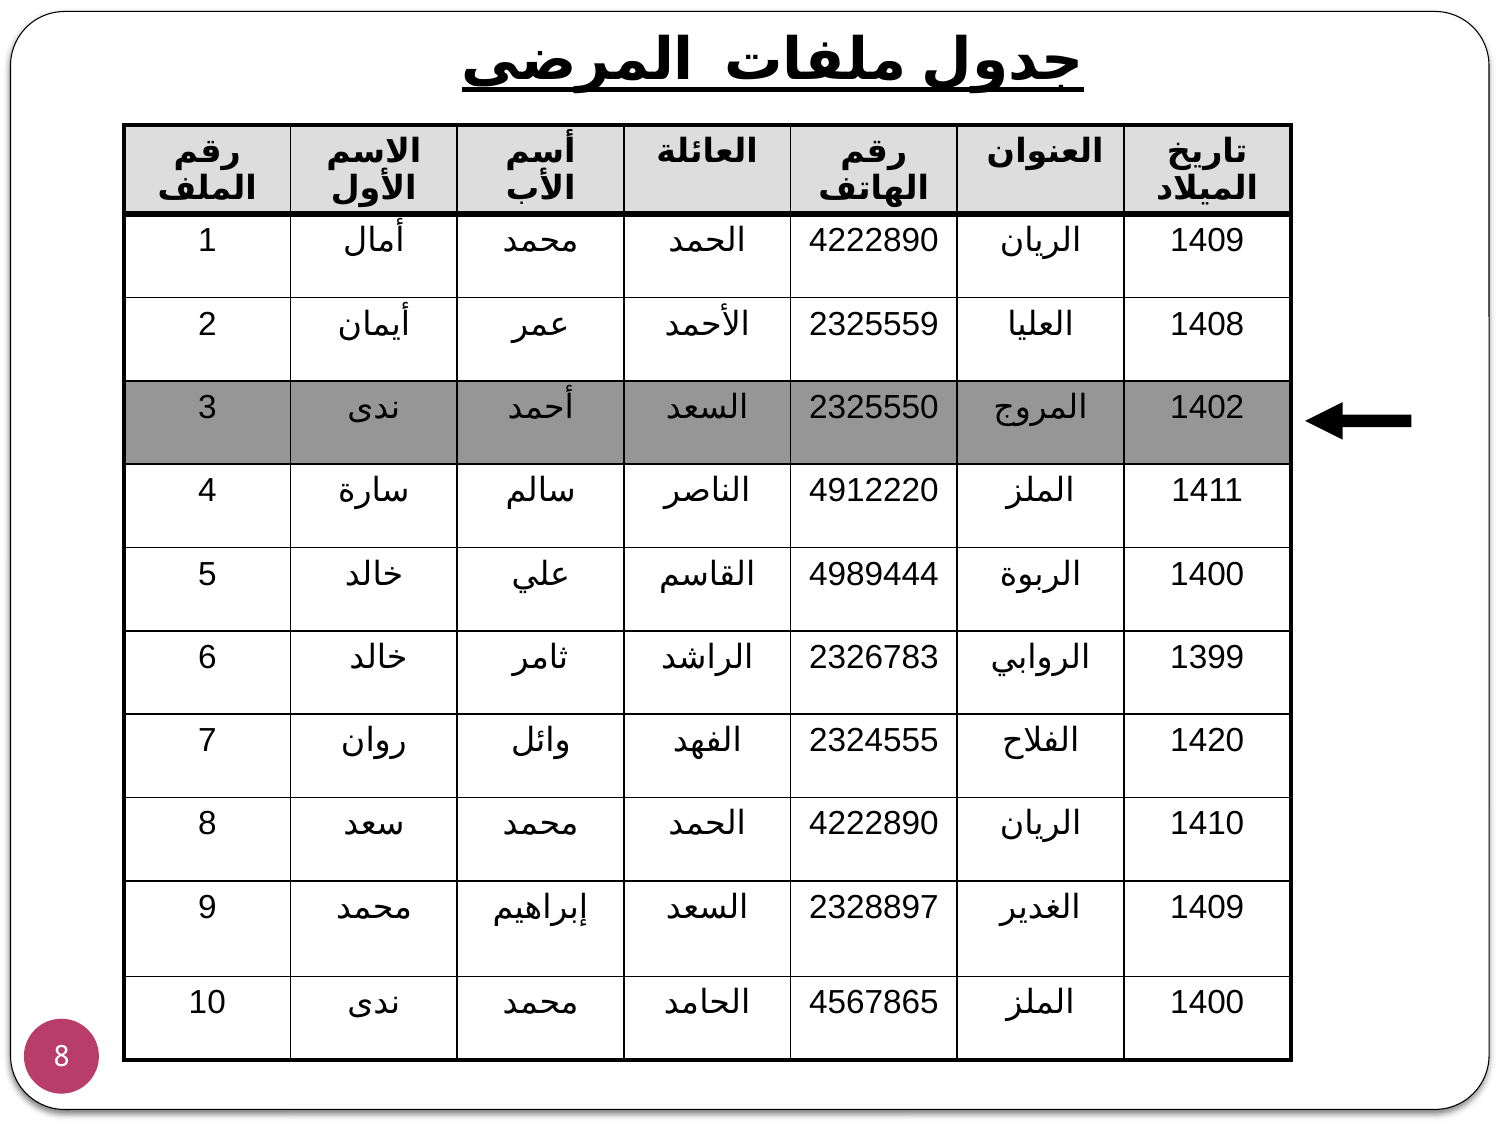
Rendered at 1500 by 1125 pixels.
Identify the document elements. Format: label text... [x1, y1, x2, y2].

table_cell 10 [126, 977, 290, 1058]
table_header الاسم الأول [291, 127, 456, 211]
table_cell ثامر [458, 632, 623, 713]
table_cell المروج [958, 382, 1123, 463]
table_cell 4989444 [791, 548, 956, 630]
table_cell 4 [126, 465, 290, 547]
table_cell الريان [958, 217, 1123, 297]
table_cell 2328897 [791, 882, 956, 976]
table_cell 1409 [1125, 217, 1289, 297]
table_cell ندى [291, 977, 456, 1058]
slide_number 8 [23, 1018, 99, 1094]
table_cell أحمد [458, 382, 623, 463]
table_cell ندى [291, 382, 456, 463]
text_box جدول ملفات المرضى [446, 13, 1099, 99]
table_cell 8 [126, 798, 290, 880]
table_cell 6 [126, 632, 290, 713]
table_cell محمد [458, 798, 623, 880]
table_cell 7 [126, 715, 290, 797]
table_cell 1411 [1125, 465, 1289, 547]
text_box [1305, 414, 1412, 428]
table_header رقم الهاتف [791, 127, 956, 211]
table_header العائلة [625, 127, 790, 211]
table_cell الريان [958, 798, 1123, 880]
table_cell محمد [458, 217, 623, 297]
table_cell 1 [126, 217, 290, 297]
table_cell 2 [126, 298, 290, 380]
table_cell 1400 [1125, 977, 1289, 1058]
table_cell سالم [458, 465, 623, 547]
table_cell الغدير [958, 882, 1123, 976]
table_cell إبراهيم [458, 882, 623, 976]
table_cell 1409 [1125, 882, 1289, 976]
table_cell سارة [291, 465, 456, 547]
table_cell 1402 [1125, 382, 1289, 463]
table_cell محمد [458, 977, 623, 1058]
table_cell الملز [958, 465, 1123, 547]
table_cell سعد [291, 798, 456, 880]
table_cell وائل [458, 715, 623, 797]
table_cell 1408 [1125, 298, 1289, 380]
table_cell الفهد [625, 715, 790, 797]
table_cell 2325550 [791, 382, 956, 463]
table_header أسم الأب [458, 127, 623, 211]
table_cell 4222890 [791, 217, 956, 297]
table_cell 5 [126, 548, 290, 630]
table_cell 2326783 [791, 632, 956, 713]
table_cell الراشد [625, 632, 790, 713]
table_cell 1399 [1125, 632, 1289, 713]
table_cell الملز [958, 977, 1123, 1058]
table_cell 4912220 [791, 465, 956, 547]
table_cell السعد [625, 882, 790, 976]
table_cell الأحمد [625, 298, 790, 380]
table_cell 2324555 [791, 715, 956, 797]
table_cell 3 [126, 382, 290, 463]
table_cell 9 [126, 882, 290, 976]
table_cell أمال [291, 217, 456, 297]
table_cell خالد [291, 632, 456, 713]
table_header رقم الملف [126, 127, 290, 211]
table_header العنوان [958, 127, 1123, 211]
table_cell الحمد [625, 798, 790, 880]
table_cell الحمد [625, 217, 790, 297]
table_cell السعد [625, 382, 790, 463]
table_cell 4222890 [791, 798, 956, 880]
table_cell الحامد [625, 977, 790, 1058]
table_cell 4567865 [791, 977, 956, 1058]
table_cell 1400 [1125, 548, 1289, 630]
table_cell الربوة [958, 548, 1123, 630]
table_cell القاسم [625, 548, 790, 630]
table_header تاريخ الميلاد [1125, 127, 1289, 211]
table_cell الفلاح [958, 715, 1123, 797]
table_cell 2325559 [791, 298, 956, 380]
table_cell عمر [458, 298, 623, 380]
table_cell علي [458, 548, 623, 630]
table_cell خالد [291, 548, 456, 630]
table_cell محمد [291, 882, 456, 976]
table_cell 1410 [1125, 798, 1289, 880]
table_cell 1420 [1125, 715, 1289, 797]
table_cell العليا [958, 298, 1123, 380]
table_cell الناصر [625, 465, 790, 547]
table_cell روان [291, 715, 456, 797]
table_cell الروابي [958, 632, 1123, 713]
table_cell أيمان [291, 298, 456, 380]
